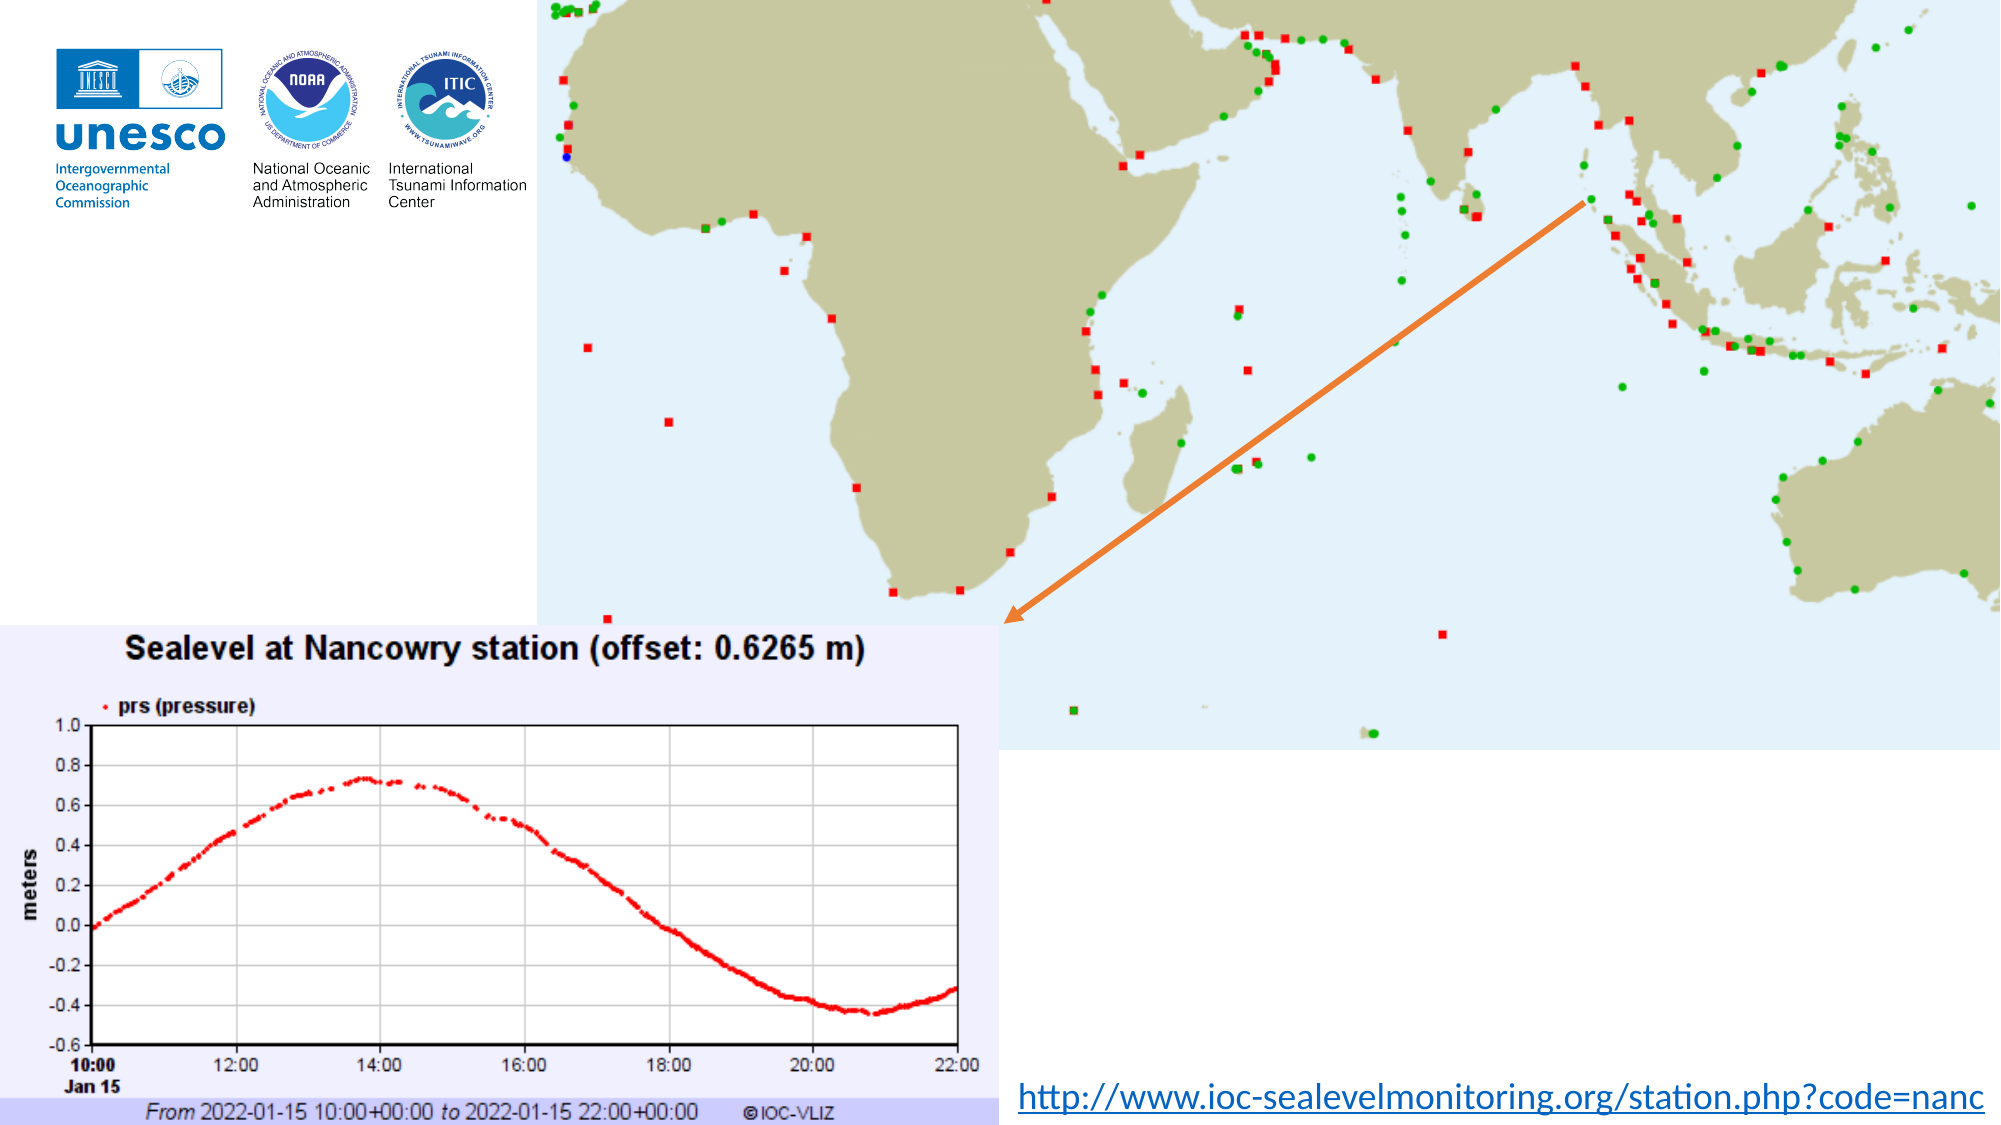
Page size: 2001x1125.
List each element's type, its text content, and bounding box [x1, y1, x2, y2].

picture [0, 0, 2000, 1125]
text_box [1003, 202, 1585, 624]
picture [43, 35, 527, 221]
text_box http://www.ioc-sealevelmonitoring.org/station.php?code=nanc [999, 1064, 2000, 1125]
